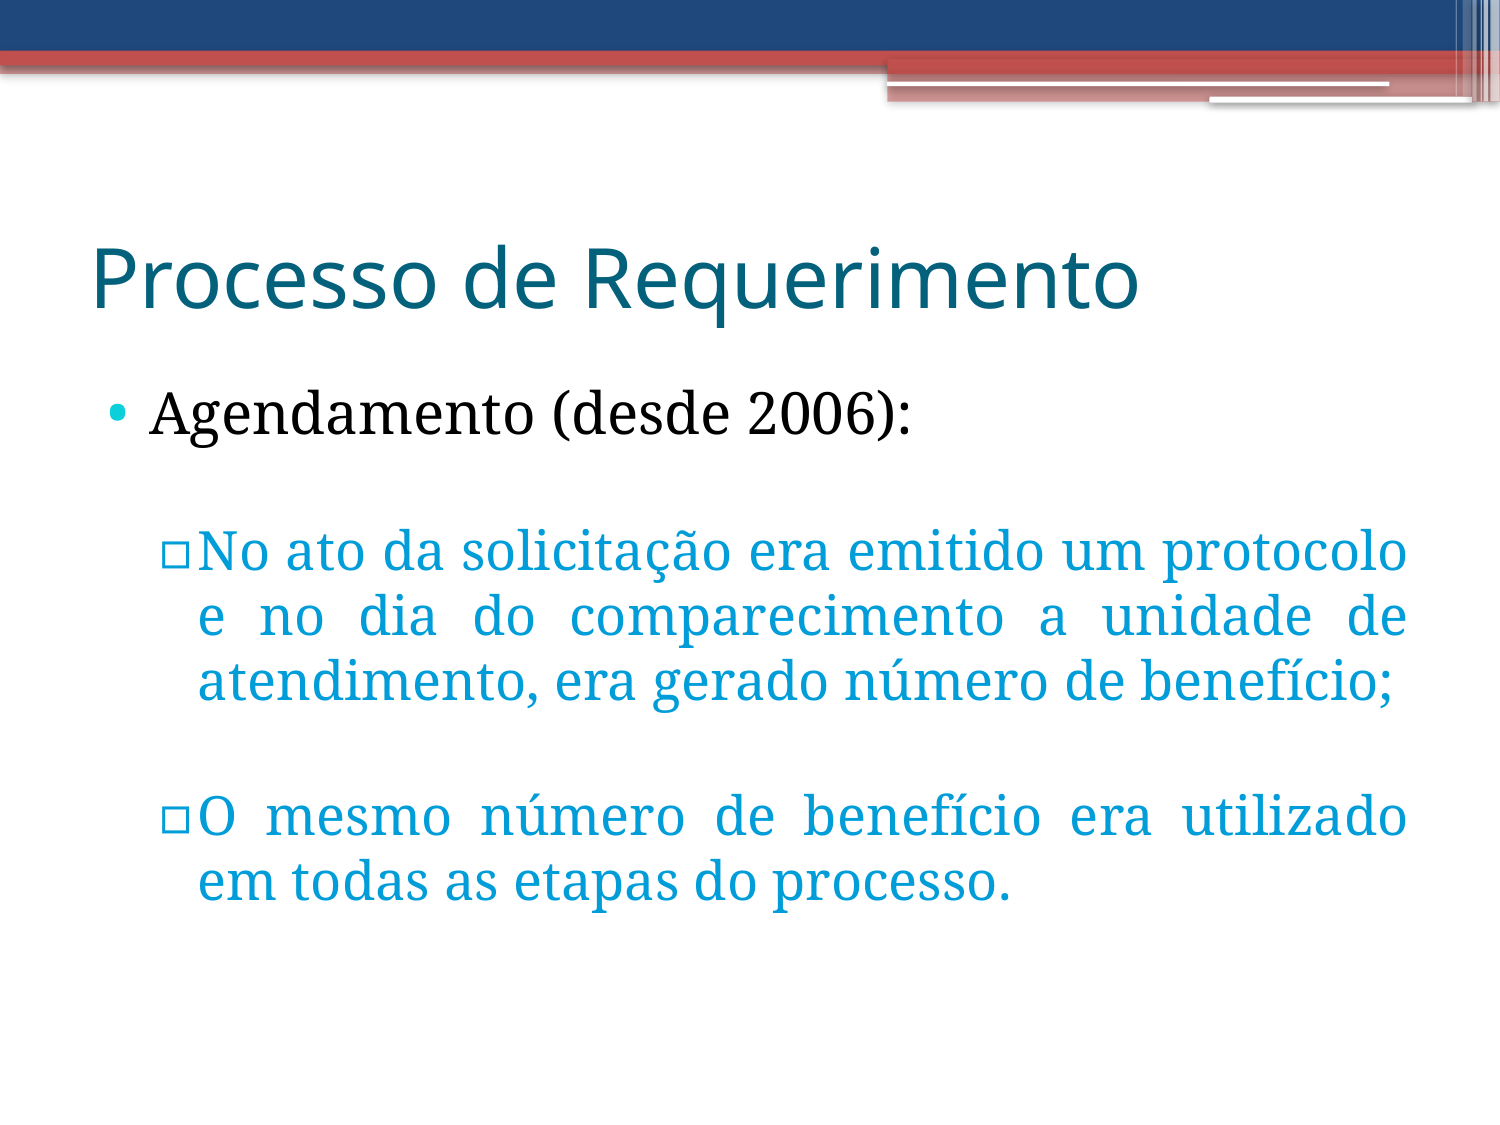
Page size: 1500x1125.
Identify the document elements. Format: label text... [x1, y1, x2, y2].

text_box Processo de Requerimento [75, 187, 1425, 363]
text_box Agendamento (desde 2006): No ato da solicitação era emitido um protocolo e no dia do comparecimento a unidade de atendimento, era gerado número de benefício; O mesmo número de benefício era utilizado em todas as etapas do processo. [75, 368, 1425, 1079]
